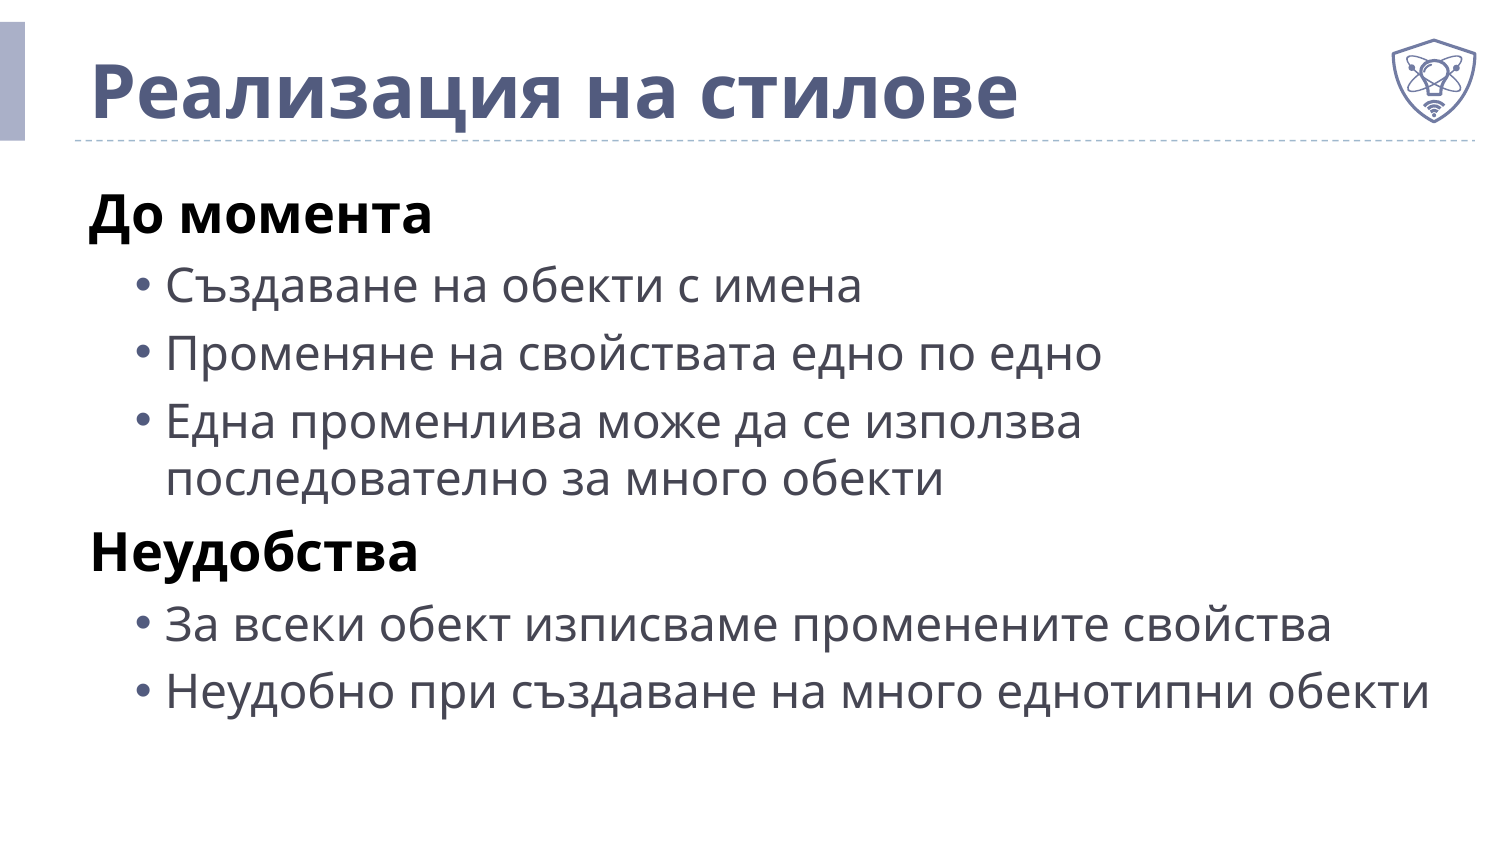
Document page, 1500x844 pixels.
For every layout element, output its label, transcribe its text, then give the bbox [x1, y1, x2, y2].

list До момента Създаване на обекти с имена Променяне на свойствата едно по едно Една променлива може да се използва последователно за много обекти Неудобства За всеки обект изписваме променените свойства Неудобно при създаване на много еднотипни обекти [75, 171, 1475, 835]
title Реализация на стилове [75, 18, 1475, 141]
